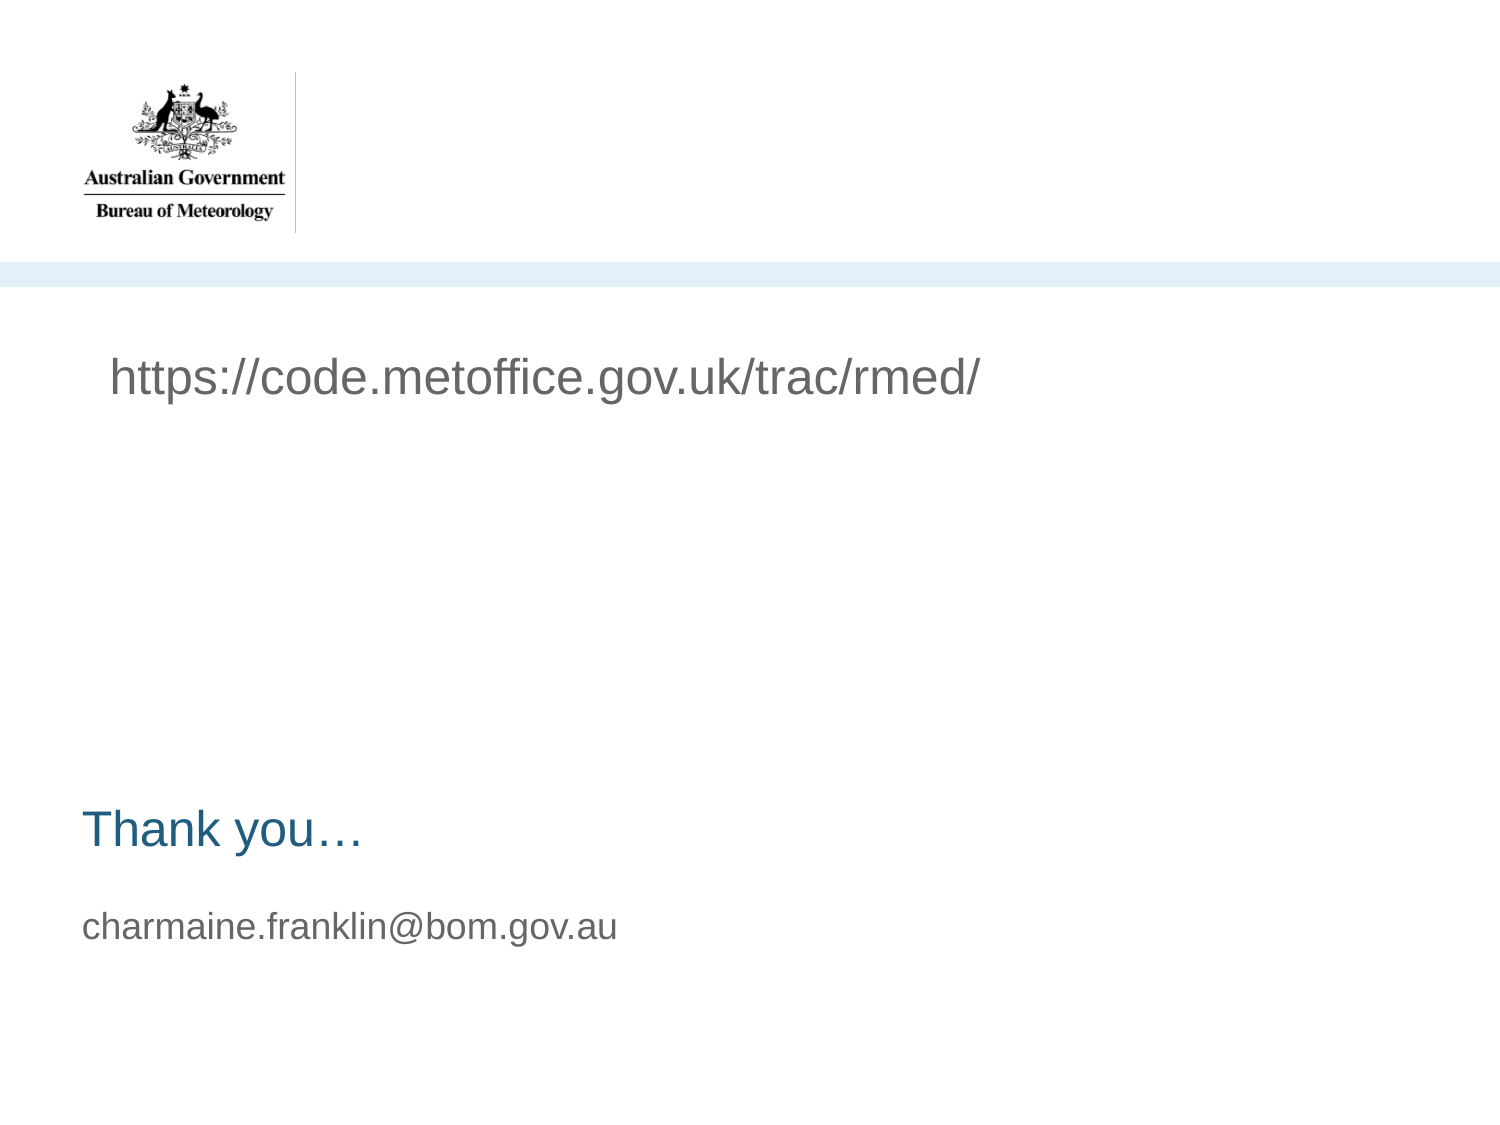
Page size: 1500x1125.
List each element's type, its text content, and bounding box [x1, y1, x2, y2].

text_box https://code.metoffice.gov.uk/trac/rmed/ [94, 337, 1343, 473]
picture [75, 72, 296, 233]
picture [0, 262, 1500, 287]
text_box Thank you… [67, 786, 1343, 867]
text_box charmaine.franklin@bom.gov.au [67, 894, 1118, 1019]
